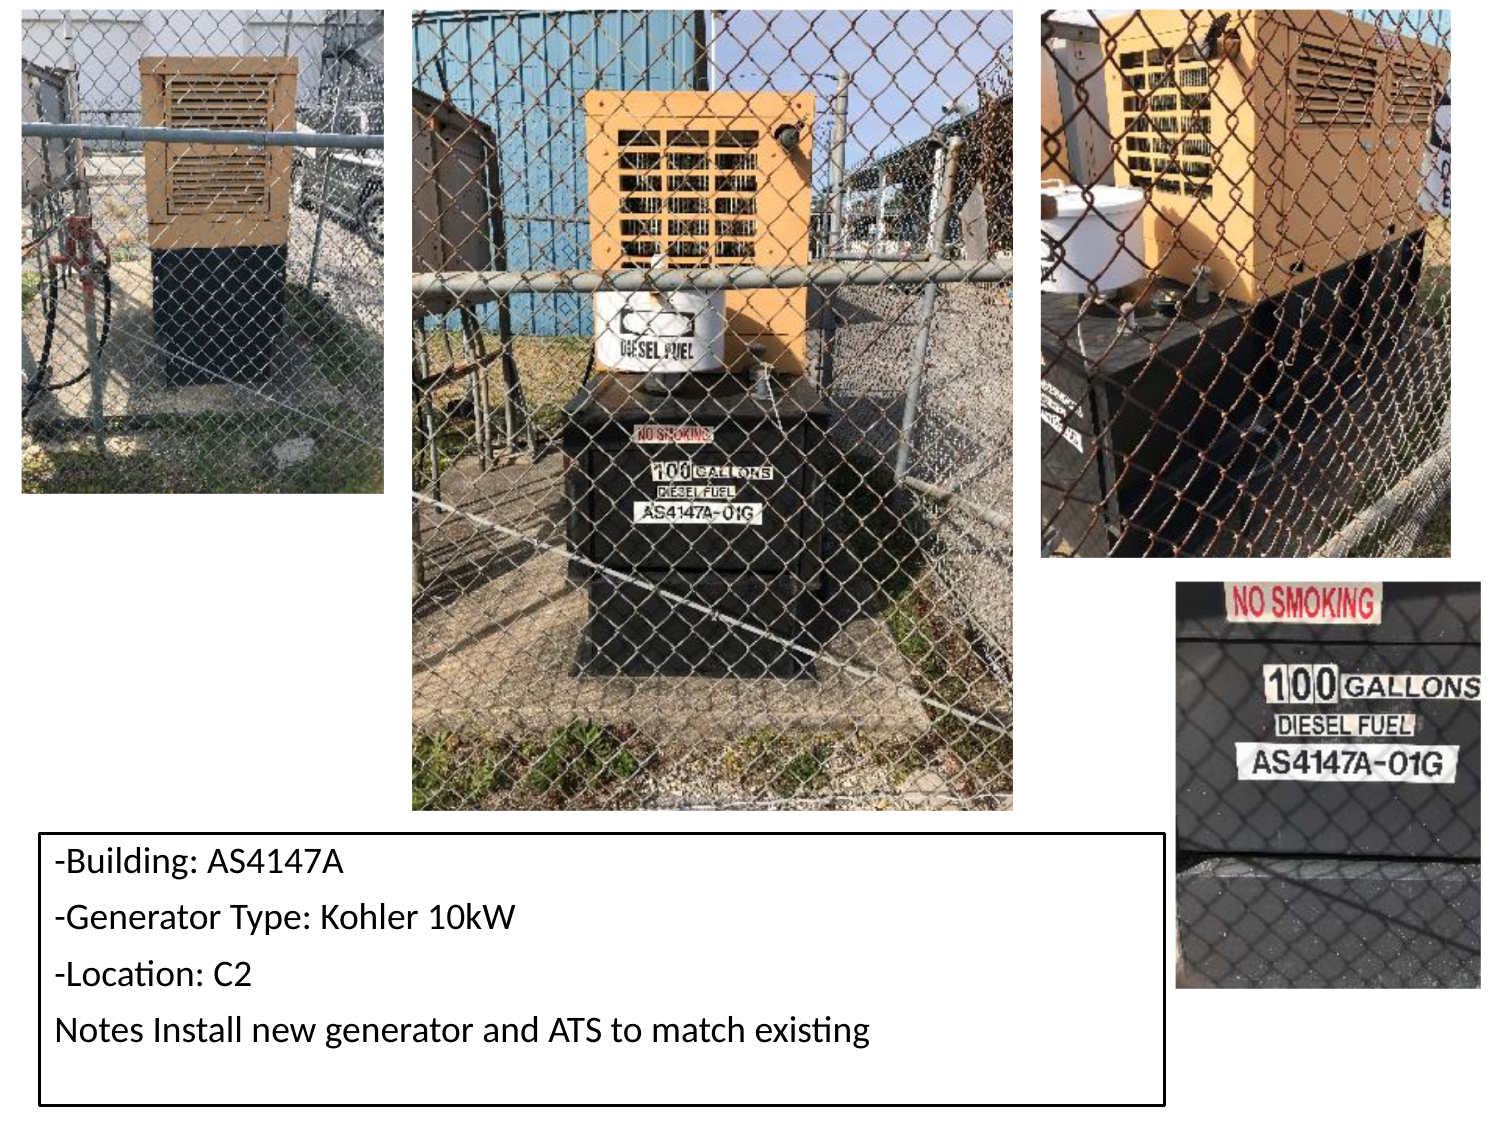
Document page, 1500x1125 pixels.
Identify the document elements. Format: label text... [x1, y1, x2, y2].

picture [0, 10, 1500, 810]
text_box -Building: AS4147A -Generator Type: Kohler 10kW -Location: C2 Notes Install new generator and ATS to match existing [39, 833, 1165, 1106]
picture [1124, 582, 1500, 988]
